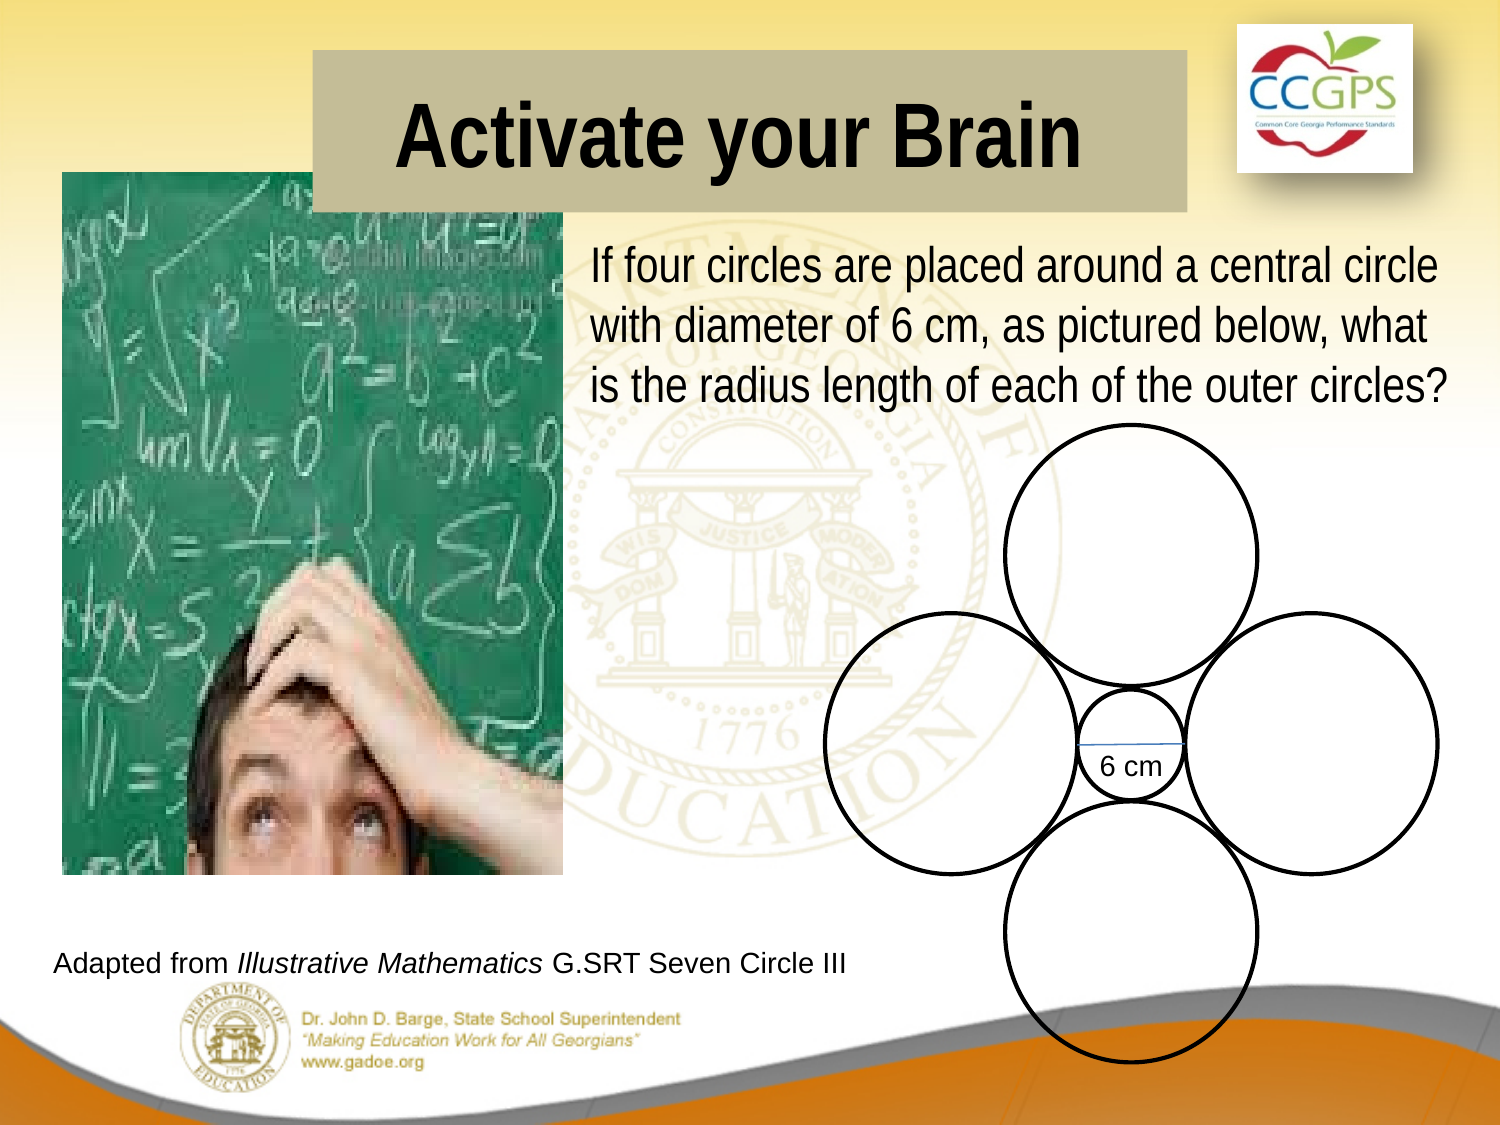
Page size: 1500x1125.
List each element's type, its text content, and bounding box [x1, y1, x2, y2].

subtitle If four circles are placed around a central circle with diameter of 6 cm, as pictured below, what is the radius length of each of the outer circles? [574, 224, 1476, 988]
picture [0, 0, 1500, 1125]
title Activate your Brain [312, 49, 1188, 213]
text_box Adapted from Illustrative Mathematics G.SRT Seven Circle III [38, 936, 819, 987]
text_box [824, 424, 1438, 1063]
